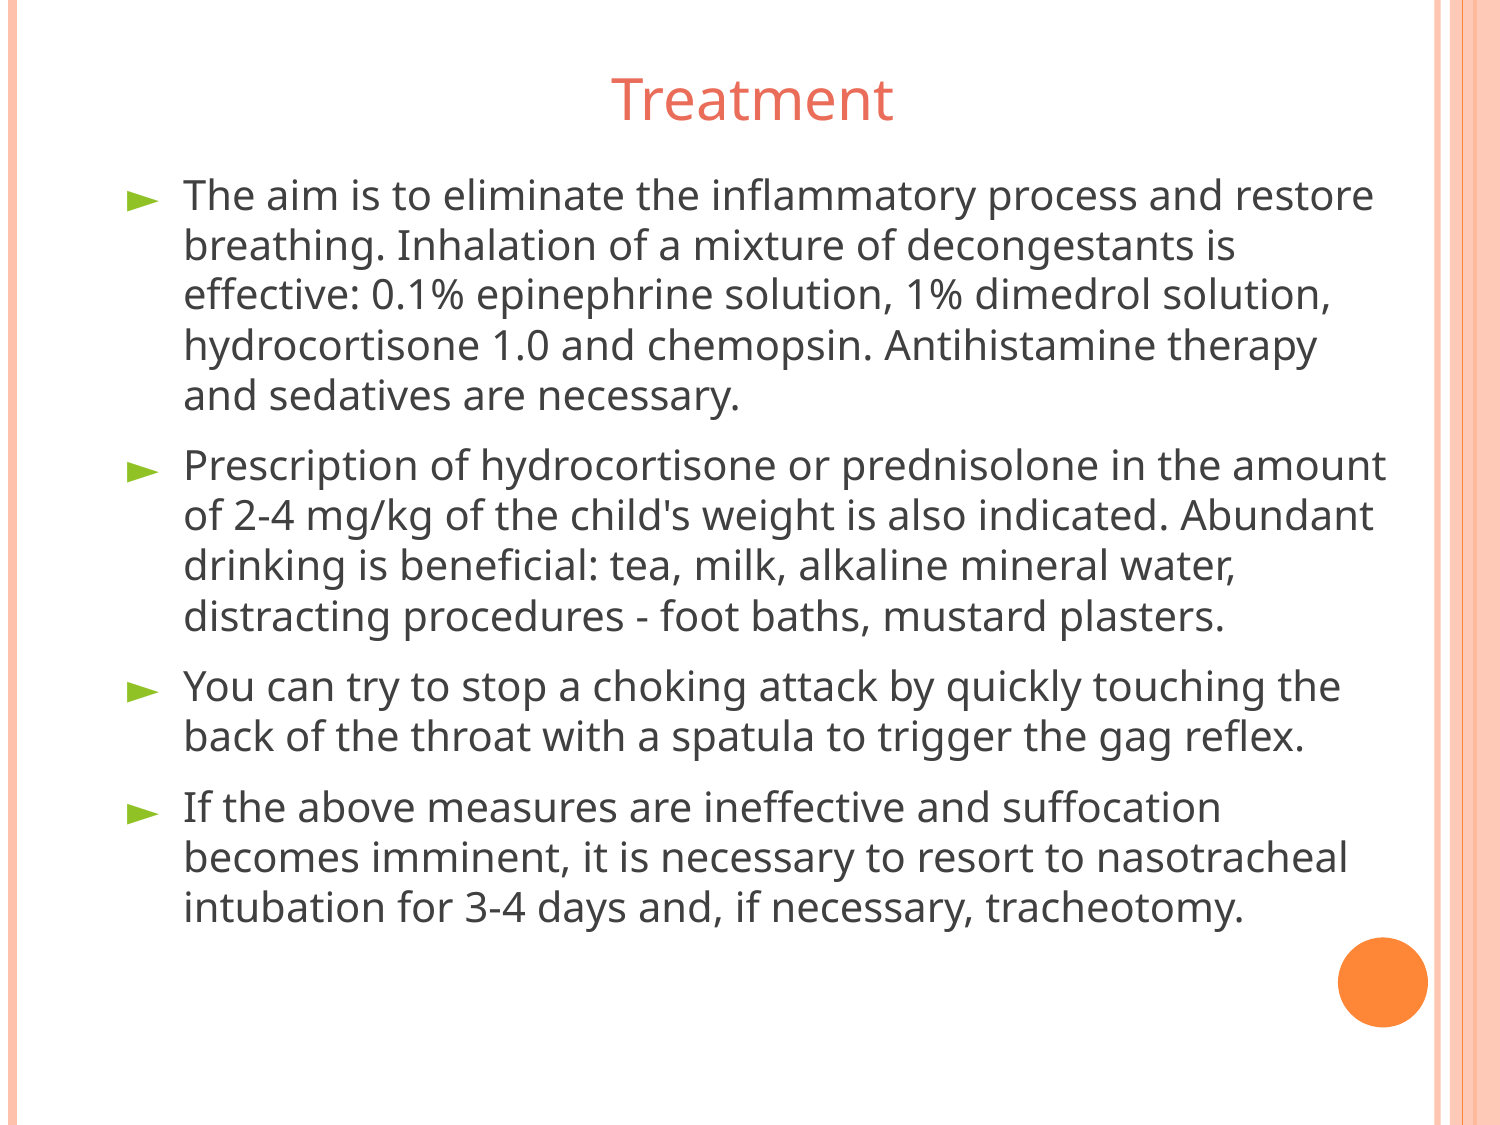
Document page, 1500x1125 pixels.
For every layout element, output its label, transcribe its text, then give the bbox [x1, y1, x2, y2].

text_box The aim is to eliminate the inflammatory process and restore breathing. Inhalation of a mixture of decongestants is effective: 0.1% epinephrine solution, 1% dimedrol solution, hydrocortisone 1.0 and chemopsin. Antihistamine therapy and sedatives are necessary. Prescription of hydrocortisone or prednisolone in the amount of 2-4 mg/kg of the child's weight is also indicated. Abundant drinking is beneficial: tea, milk, alkaline mineral water, distracting procedures - foot baths, mustard plasters. You can try to stop a choking attack by quickly touching the back of the throat with a spatula to trigger the gag reflex. If the above measures are ineffective and suffocation becomes imminent, it is necessary to resort to nasotracheal intubation for 3-4 days and, if necessary, tracheotomy. [112, 160, 1417, 994]
text_box Treatment [100, 54, 1405, 151]
